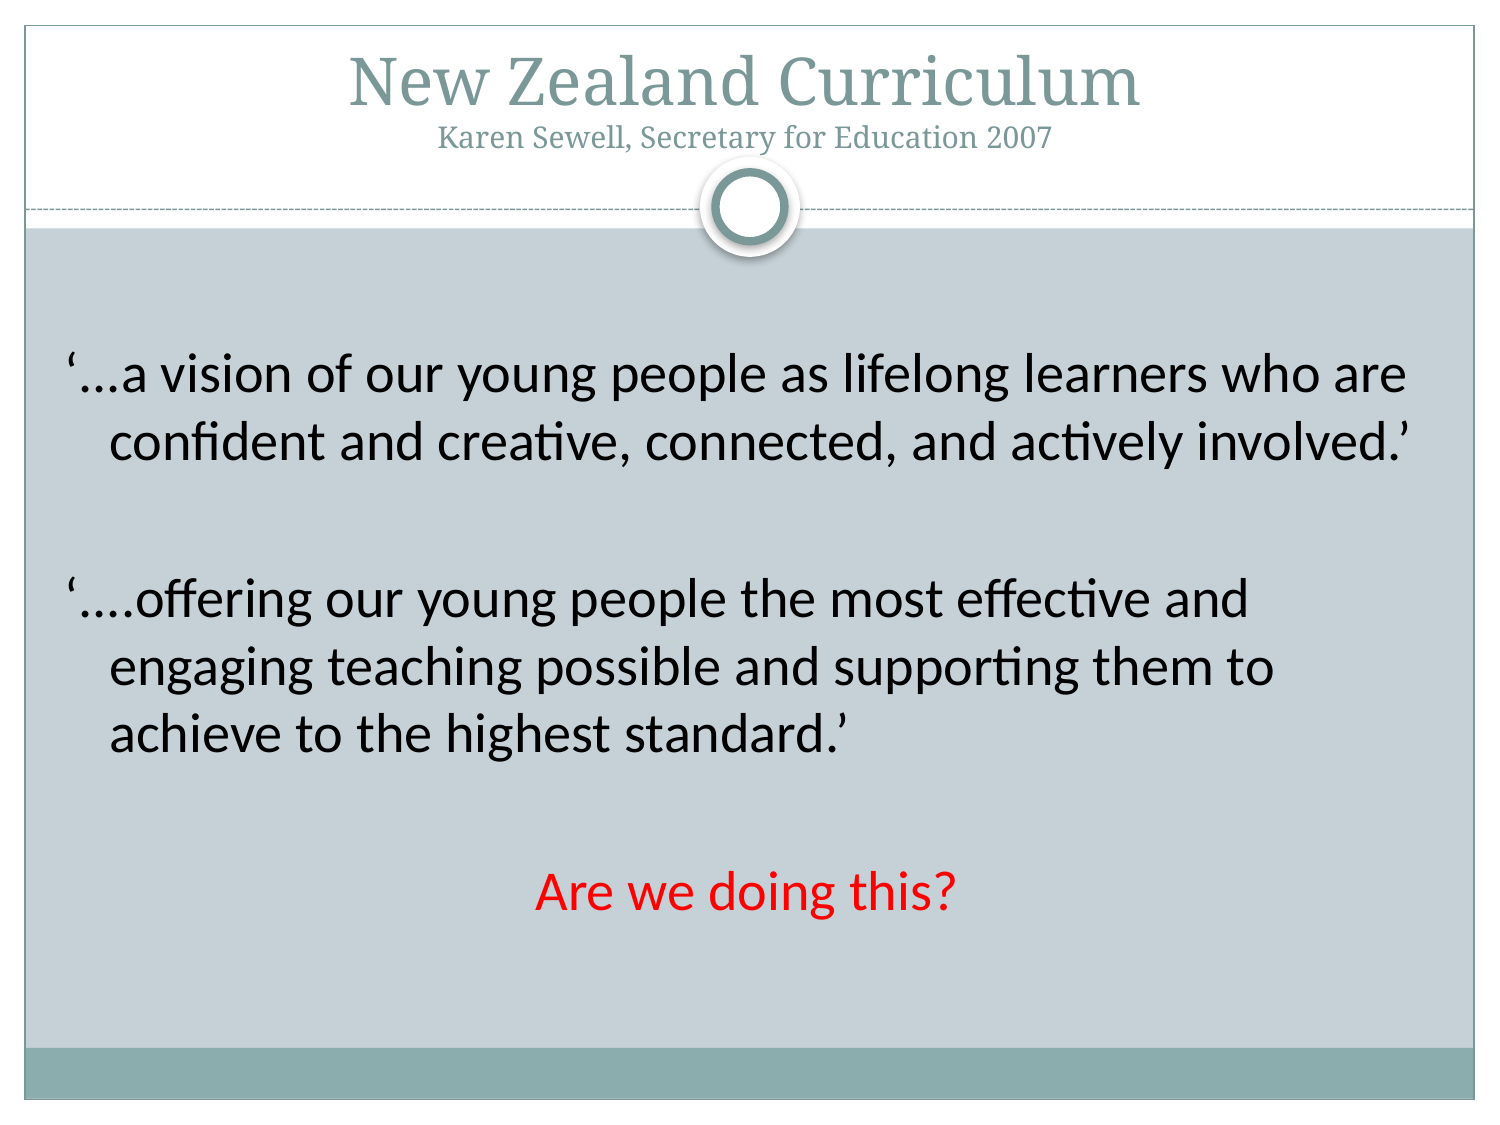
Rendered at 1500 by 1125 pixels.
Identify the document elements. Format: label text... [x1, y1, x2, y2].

text_box New Zealand Curriculum Karen Sewell, Secretary for Education 2007 [41, 30, 1450, 162]
text_box ‘...a vision of our young people as lifelong learners who are confident and creative, connected, and actively involved.’ ‘....offering our young people the most effective and engaging teaching possible and supporting them to achieve to the highest standard.’ Are we doing this? [49, 250, 1445, 1001]
